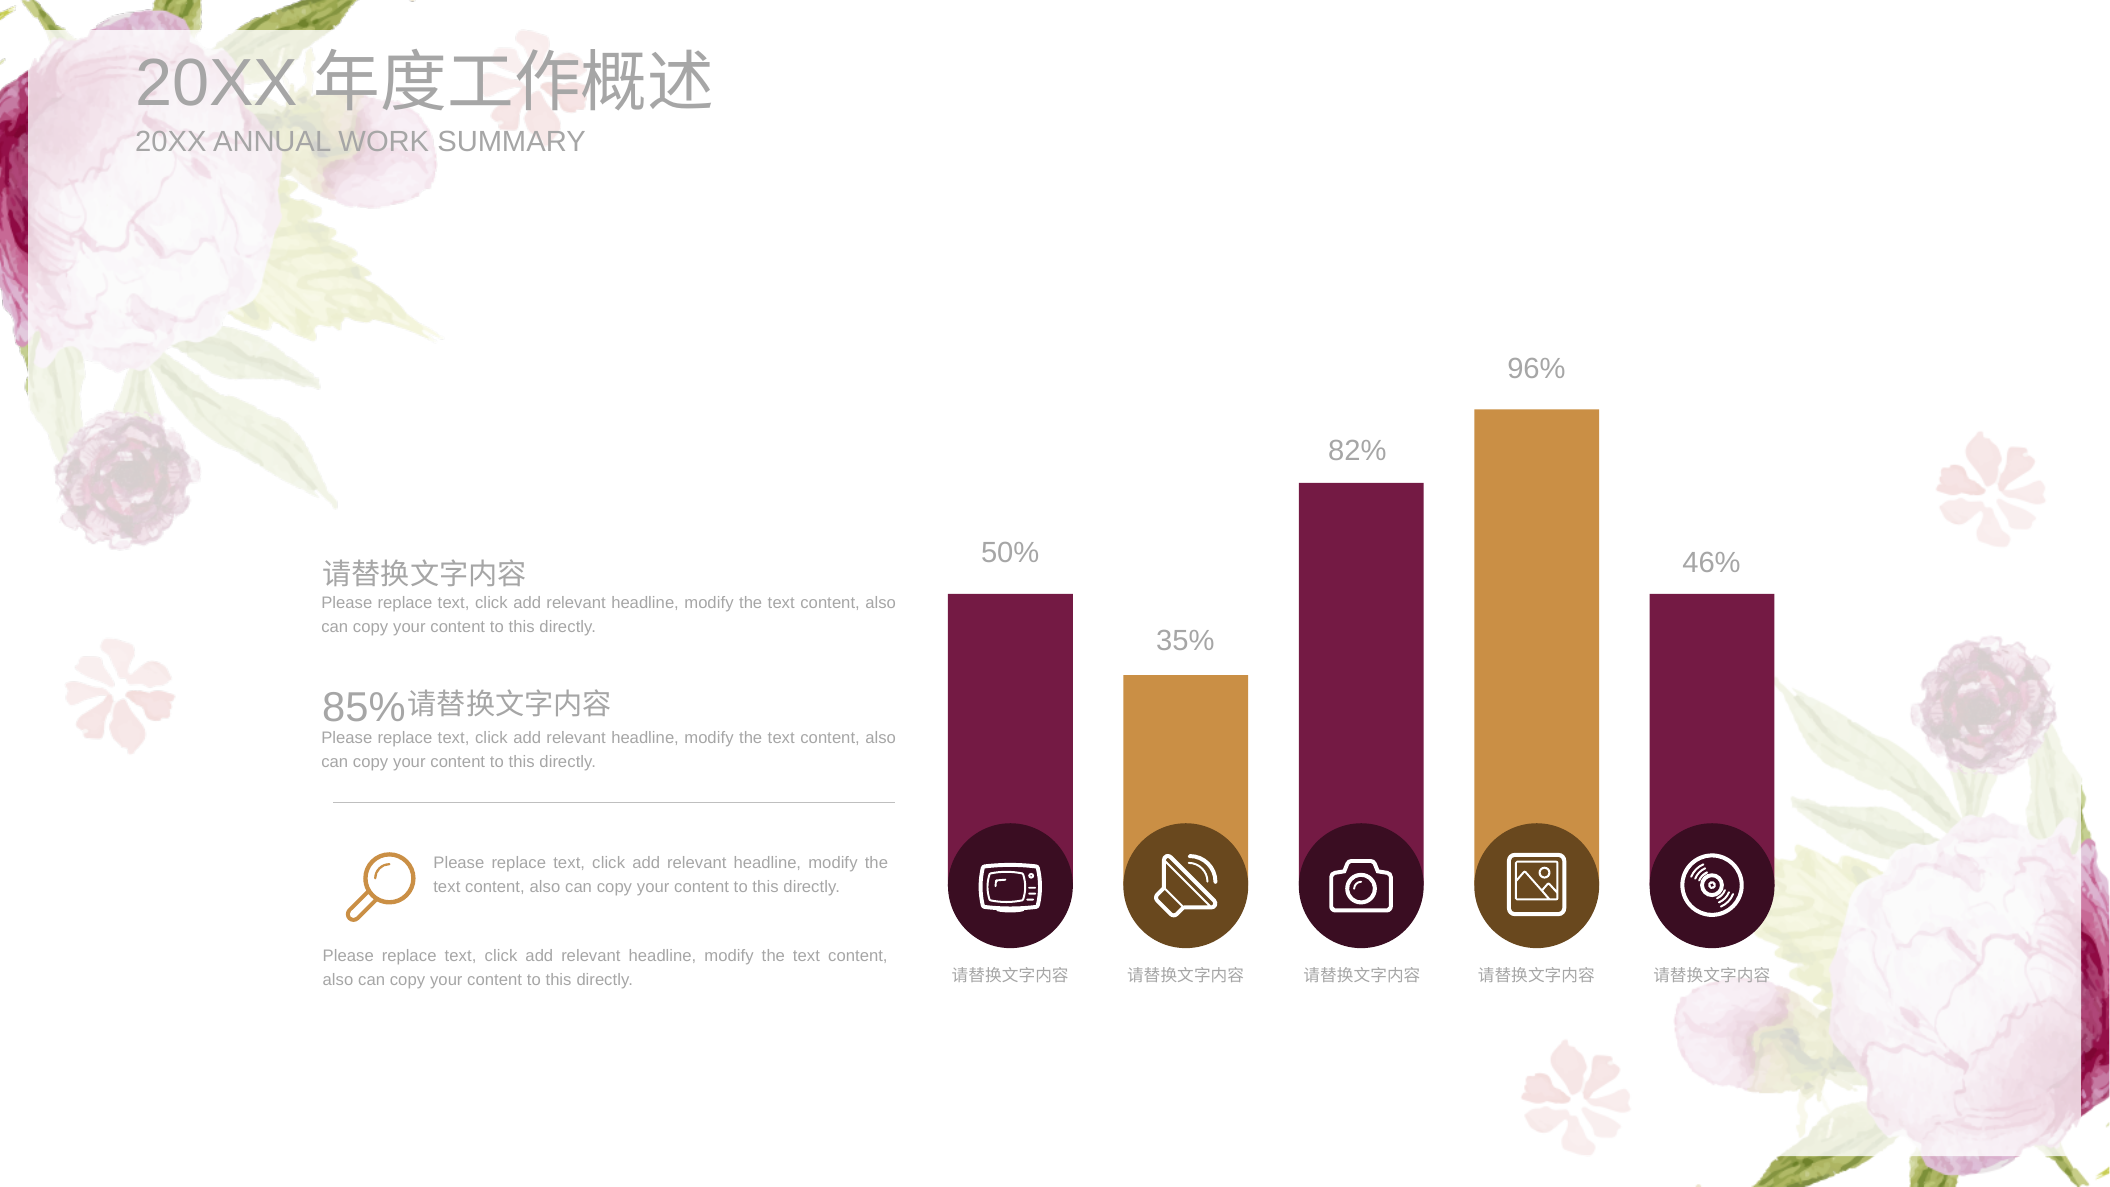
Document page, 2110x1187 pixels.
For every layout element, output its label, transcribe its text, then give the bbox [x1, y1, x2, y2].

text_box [1329, 858, 1393, 913]
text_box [1506, 852, 1567, 917]
text_box 20XX ANNUAL WORK SUMMARY [135, 122, 596, 158]
text_box 请替换文字内容 [951, 961, 1070, 985]
text_box 请替换文字内容 [1127, 961, 1245, 985]
text_box [947, 593, 1074, 875]
text_box Please replace text, click add relevant headline, modify the text content, also can copy your content to this directly. [433, 847, 889, 896]
text_box [1122, 822, 1250, 950]
text_box 82% [1328, 424, 1387, 467]
text_box 35% [1156, 614, 1215, 657]
text_box [1122, 674, 1249, 876]
text_box 50% [980, 526, 1040, 569]
text_box Please replace text, click add relevant headline, modify the text content, also can copy your content to this directly. [321, 723, 897, 772]
text_box 46% [1682, 536, 1742, 579]
text_box Please replace text, click add relevant headline, modify the text content, also can copy your content to this directly. [321, 588, 897, 637]
text_box 请替换文字内容 [1653, 960, 1771, 985]
text_box 85% [322, 669, 406, 723]
text_box [1648, 822, 1776, 950]
text_box [1649, 593, 1776, 877]
text_box [1473, 822, 1601, 950]
text_box [946, 822, 1074, 950]
text_box [1297, 822, 1425, 950]
picture [0, 0, 2110, 1187]
text_box [1473, 408, 1600, 875]
text_box Please replace text, click add relevant headline, modify the text content, also can copy your content to this directly. [322, 941, 889, 989]
text_box 请替换文字内容 [407, 678, 686, 721]
text_box 20XX年度工作概述 [135, 38, 783, 119]
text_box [345, 852, 416, 922]
text_box 请替换文字内容 [322, 548, 528, 588]
text_box 96% [1507, 341, 1566, 384]
text_box [1298, 482, 1425, 876]
text_box 请替换文字内容 [1303, 961, 1421, 985]
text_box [1680, 853, 1744, 917]
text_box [1153, 853, 1218, 918]
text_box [978, 862, 1043, 913]
text_box 请替换文字内容 [1477, 960, 1596, 985]
